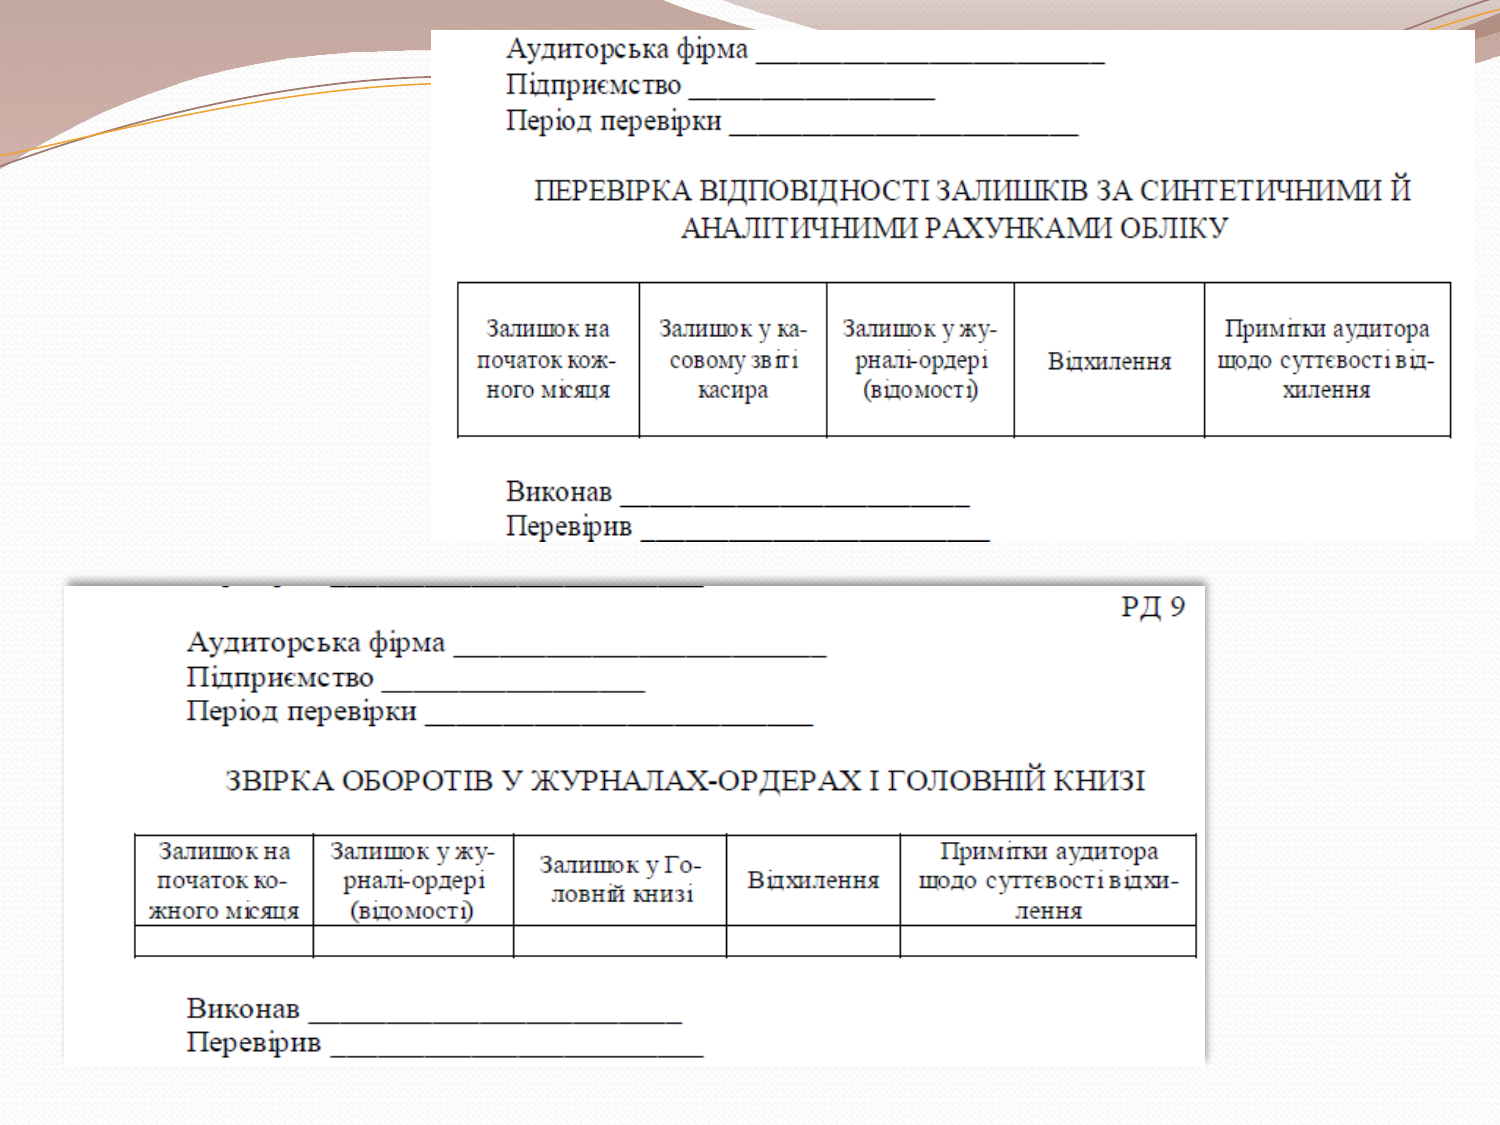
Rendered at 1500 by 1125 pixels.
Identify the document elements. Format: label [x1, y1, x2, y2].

picture [64, 585, 1205, 1067]
picture [430, 30, 1475, 543]
